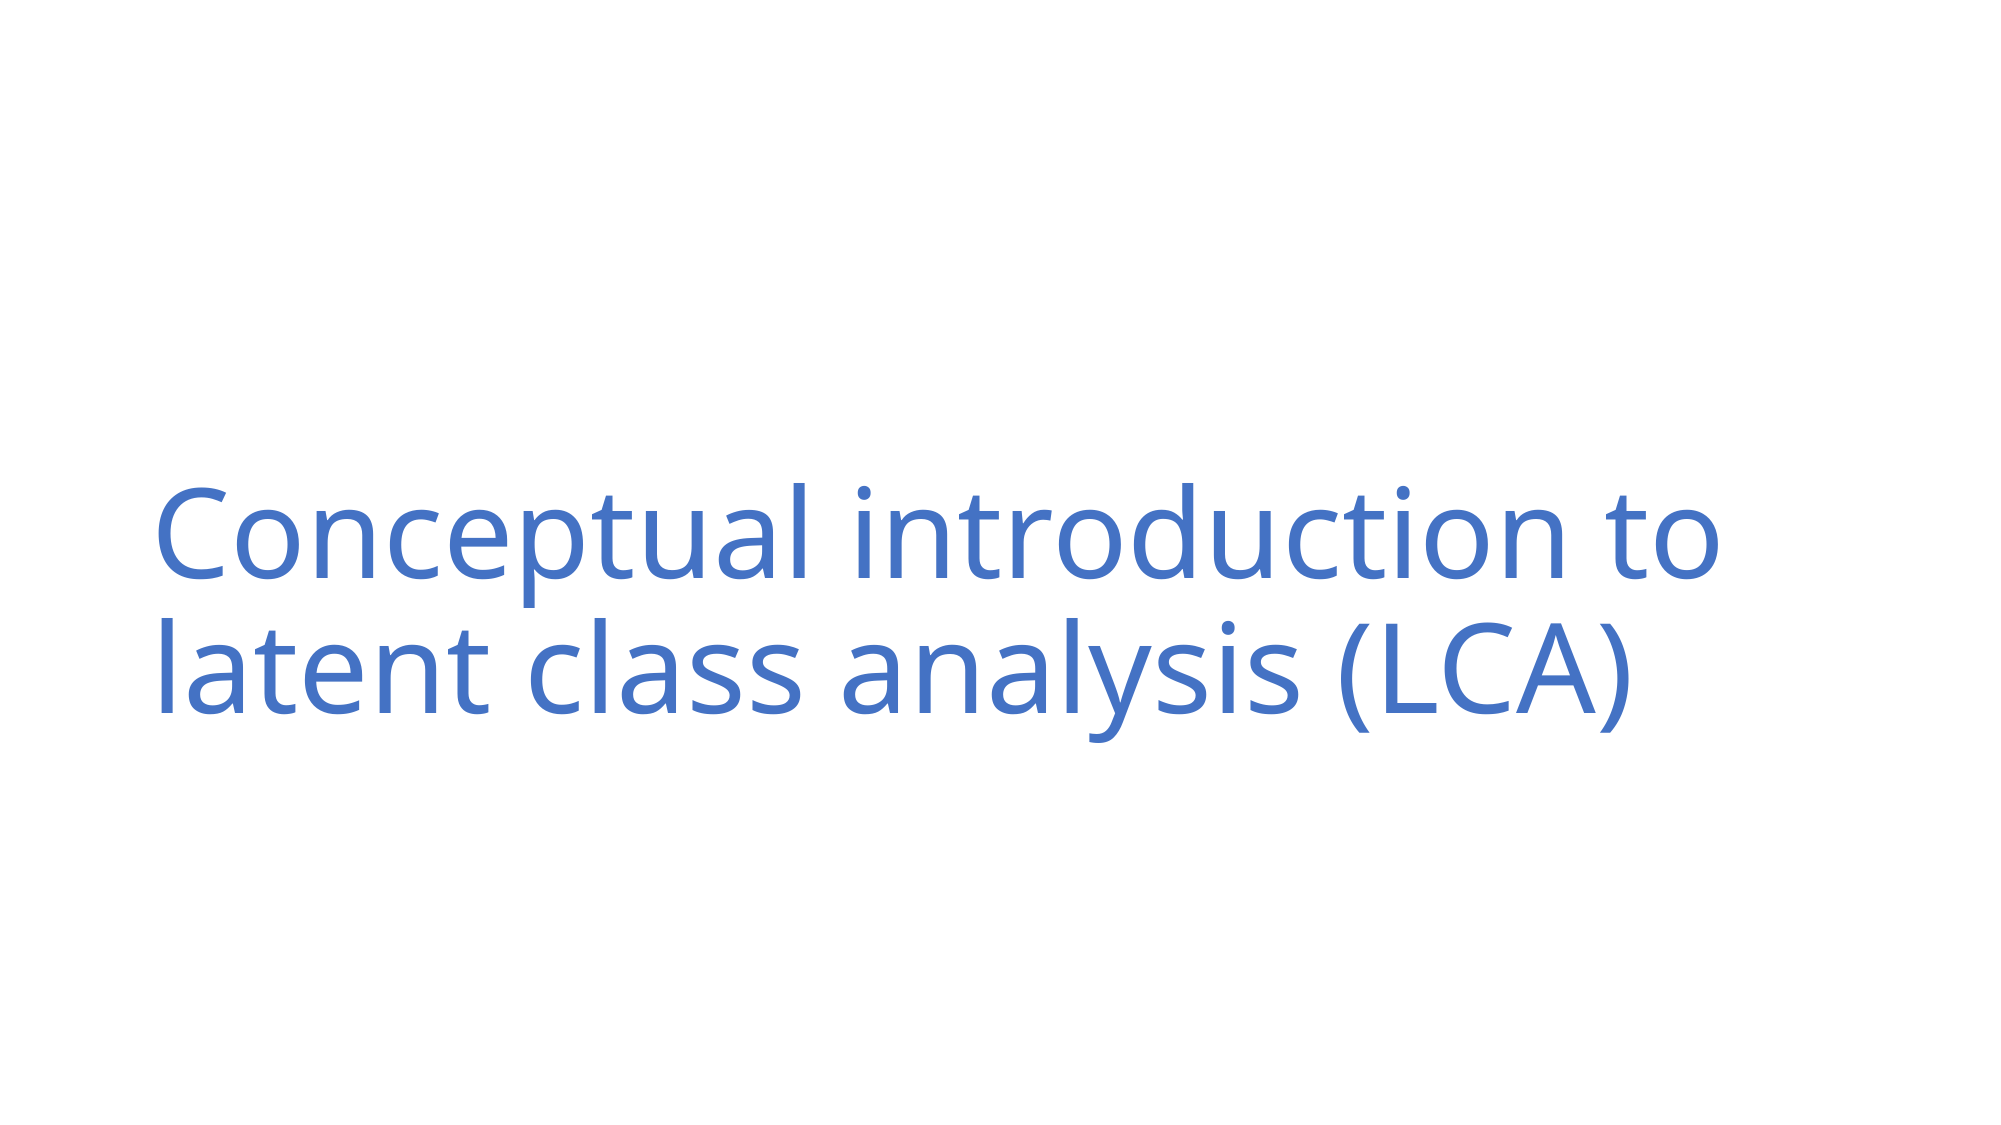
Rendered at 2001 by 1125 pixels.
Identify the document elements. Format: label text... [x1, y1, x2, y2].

title Conceptual introduction to latent class analysis (LCA) [136, 280, 1862, 749]
